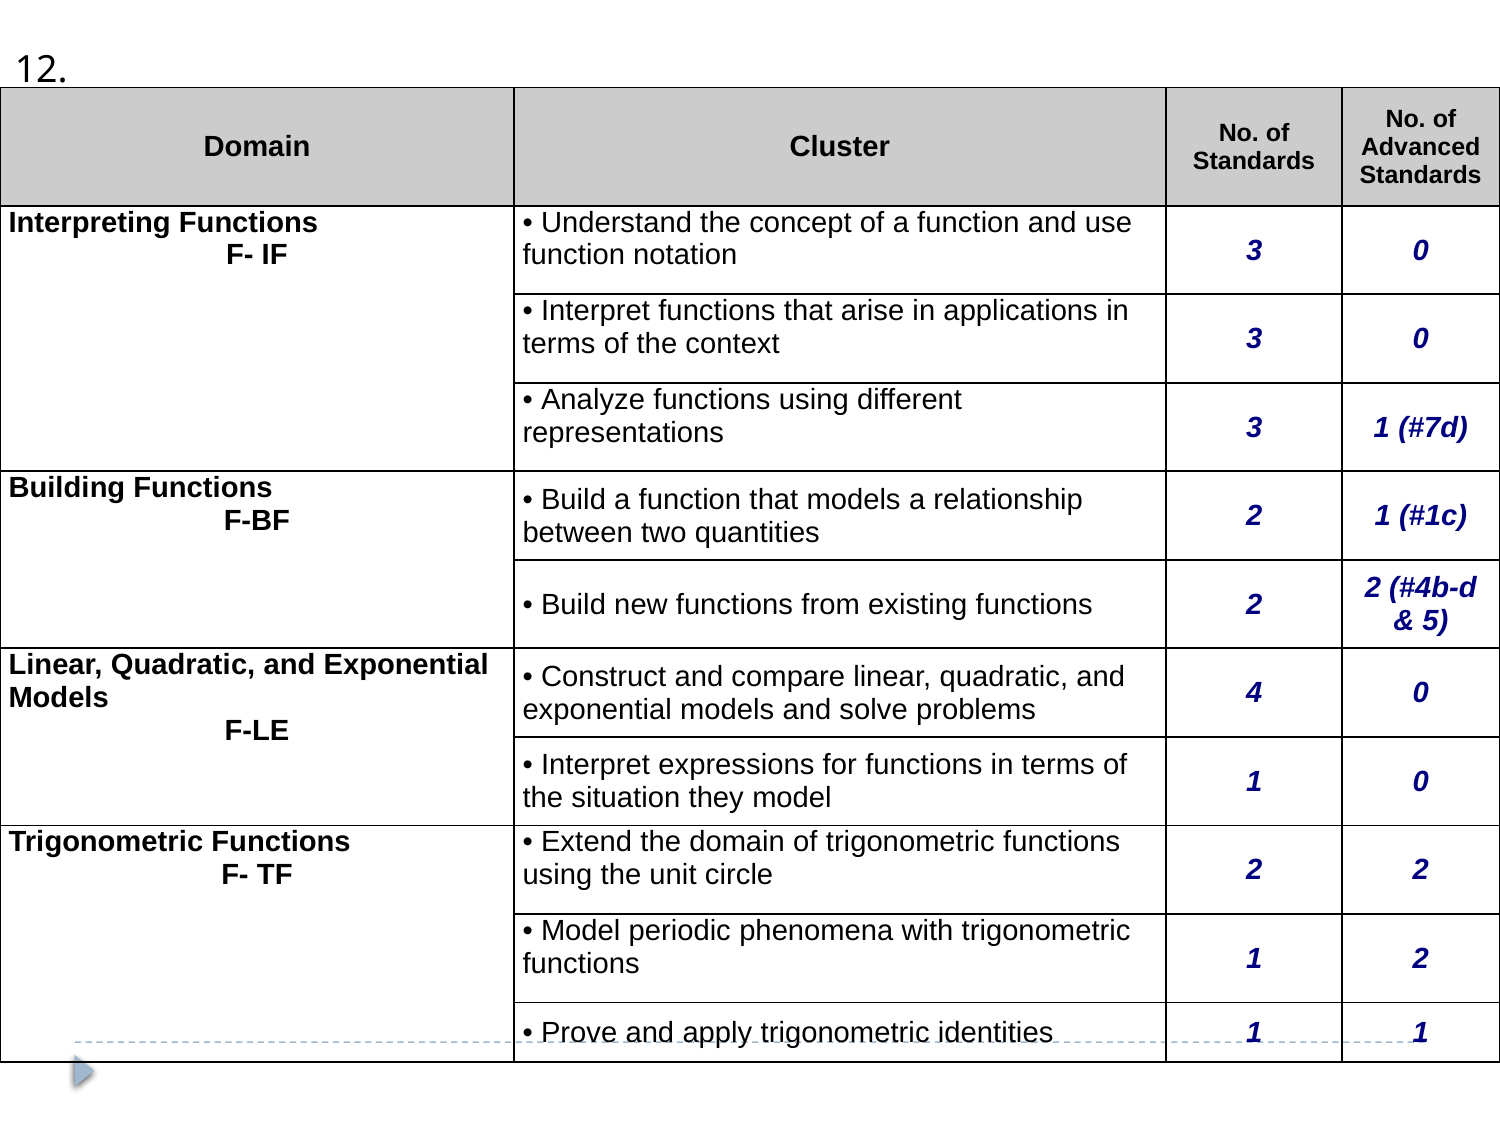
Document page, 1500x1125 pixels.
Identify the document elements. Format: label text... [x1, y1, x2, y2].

table_cell • Understand the concept of a function and use function notation [515, 207, 1165, 293]
table_cell 0 [1343, 207, 1499, 293]
table_cell 2 [1343, 915, 1499, 1002]
table_cell • Interpret functions that arise in applications in terms of the context [515, 295, 1165, 382]
table_cell • Analyze functions using different representations [515, 384, 1165, 470]
table_cell • Build new functions from existing functions [515, 561, 1165, 647]
table_cell • Interpret expressions for functions in terms of the situation they model [515, 738, 1165, 825]
table_header Domain [1, 88, 513, 205]
table_cell 1 [1167, 738, 1341, 825]
table_cell 0 [1343, 295, 1499, 382]
table_cell 2 [1167, 826, 1341, 913]
text_box 12. [0, 37, 100, 98]
table_cell Trigonometric Functions F- TF [1, 826, 513, 1061]
table_cell 2 [1343, 826, 1499, 913]
table_cell • Model periodic phenomena with trigonometric functions [515, 915, 1165, 1002]
table_cell 1 (#7d) [1343, 384, 1499, 470]
table_cell 2 (#4b-d & 5) [1343, 561, 1499, 647]
table_cell • Extend the domain of trigonometric functions using the unit circle [515, 826, 1165, 913]
table_header Cluster [515, 88, 1165, 205]
table_cell 4 [1167, 649, 1341, 736]
table_header No. of Standards [1167, 88, 1341, 205]
table_cell 1 [1167, 1003, 1341, 1061]
table_cell 3 [1167, 295, 1341, 382]
table_cell Building Functions F-BF [1, 472, 513, 647]
table_cell 3 [1167, 207, 1341, 293]
table_cell 3 [1167, 384, 1341, 470]
table_cell 1 [1167, 915, 1341, 1002]
table_header No. of Advanced Standards [1343, 88, 1499, 205]
table_cell • Construct and compare linear, quadratic, and exponential models and solve problems [515, 649, 1165, 736]
table_cell 1 (#1c) [1343, 472, 1499, 559]
table_cell 0 [1343, 649, 1499, 736]
table_cell 1 [1343, 1003, 1499, 1061]
table_cell 2 [1167, 472, 1341, 559]
table_cell Interpreting Functions F- IF [1, 207, 513, 470]
table_cell Linear, Quadratic, and Exponential Models F-LE [1, 649, 513, 825]
table_cell 0 [1343, 738, 1499, 825]
table_cell 2 [1167, 561, 1341, 647]
table_cell • Prove and apply trigonometric identities [515, 1003, 1165, 1061]
table_cell • Build a function that models a relationship between two quantities [515, 472, 1165, 559]
